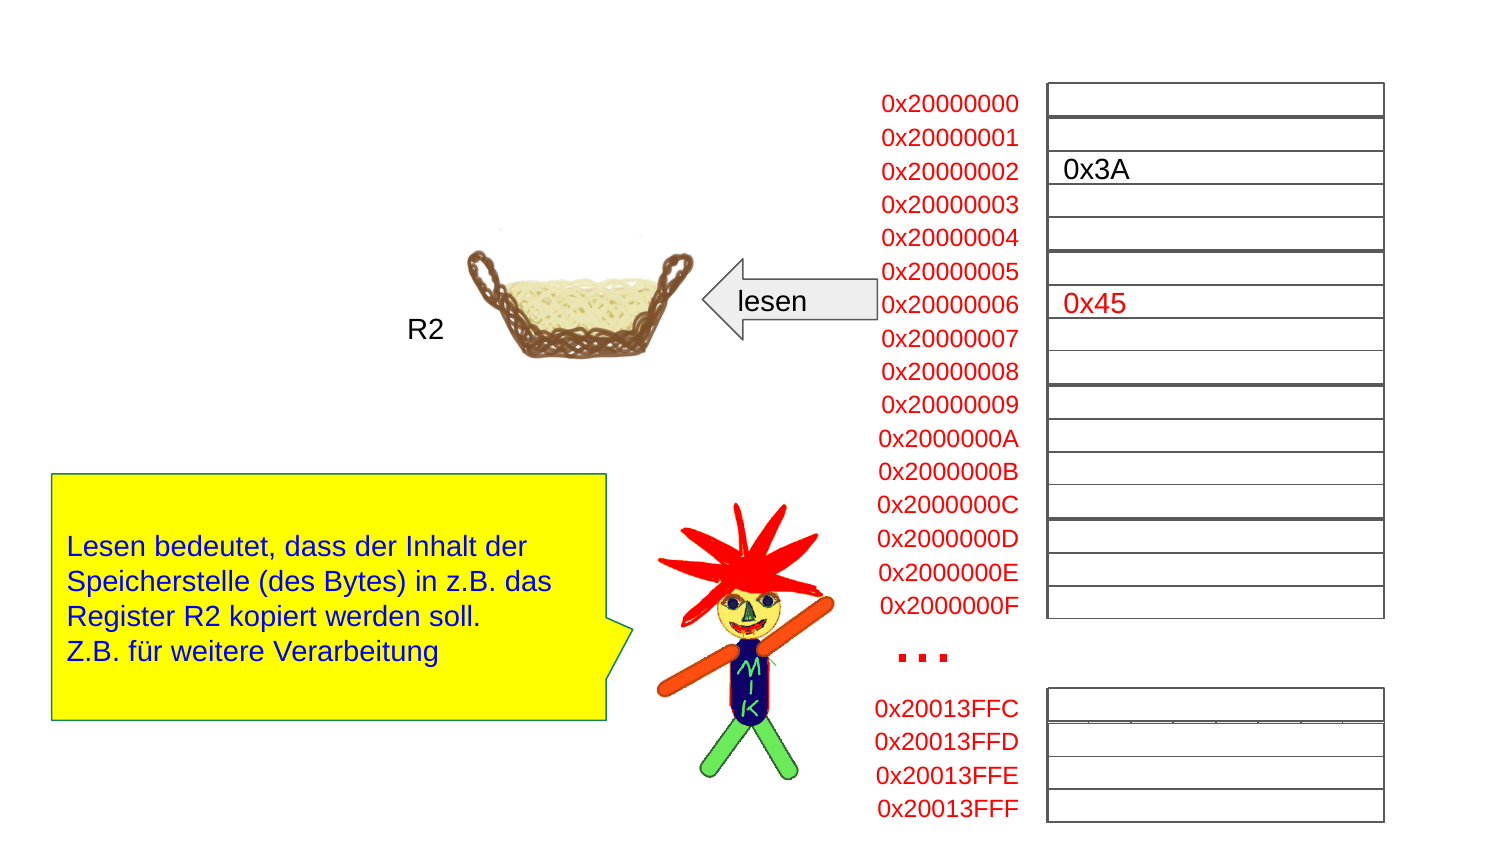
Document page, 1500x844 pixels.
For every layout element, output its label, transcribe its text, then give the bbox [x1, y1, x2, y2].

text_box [854, 339, 1043, 496]
text_box R2 [392, 295, 437, 348]
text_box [1048, 350, 1385, 484]
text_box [854, 677, 1385, 834]
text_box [854, 72, 1385, 339]
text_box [1048, 82, 1385, 216]
text_box ... [877, 638, 1139, 675]
picture [638, 495, 846, 787]
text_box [1048, 216, 1385, 350]
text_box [854, 503, 1385, 630]
text_box lesen [722, 258, 849, 340]
picture [442, 216, 719, 427]
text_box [1048, 484, 1385, 619]
text_box Lesen bedeutet, dass der Inhalt der Speicherstelle (des Bytes) in z.B. das Register R2 kopiert werden soll. Z.B. für weitere Verarbeitung [51, 473, 633, 721]
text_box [1048, 687, 1385, 823]
